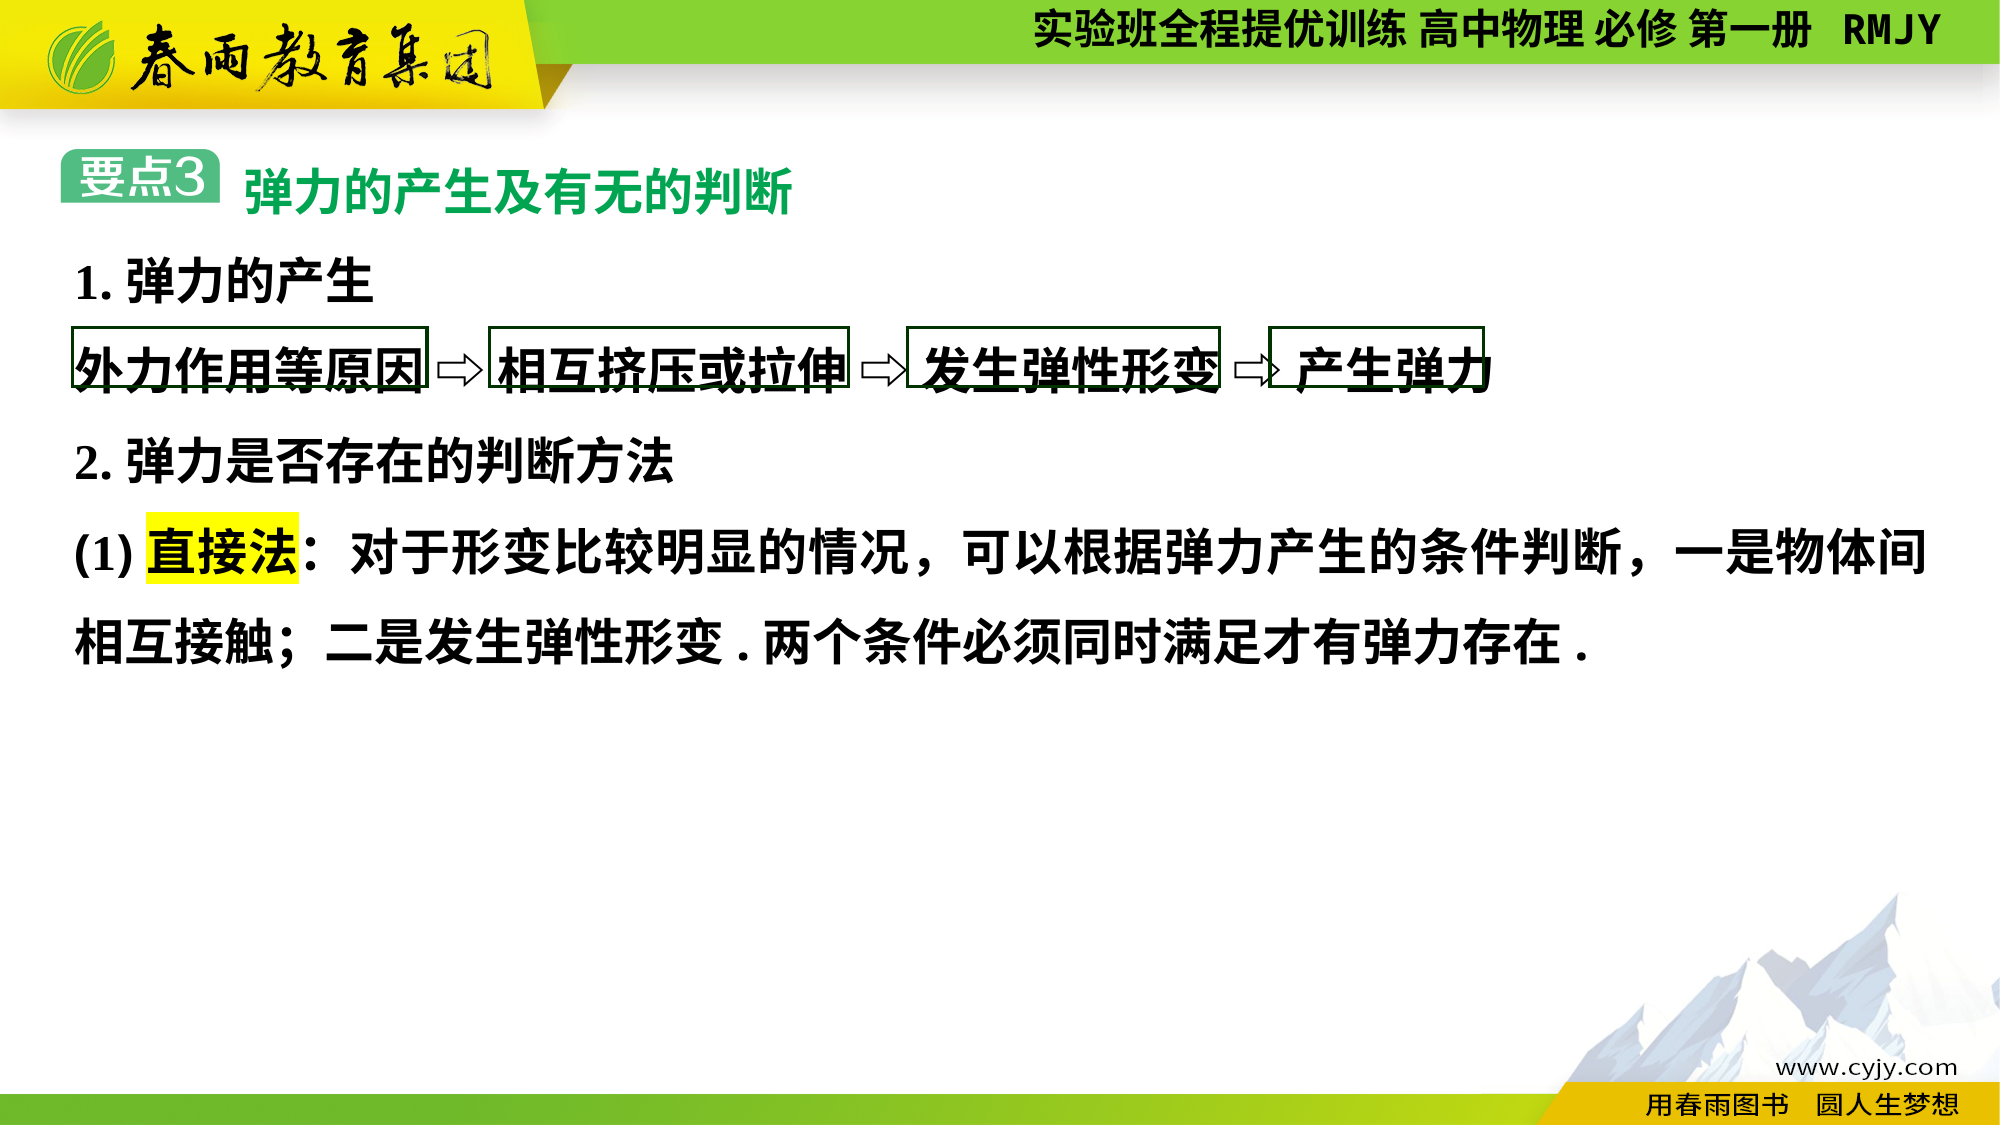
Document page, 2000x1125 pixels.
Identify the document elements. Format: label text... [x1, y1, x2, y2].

text_box [1270, 327, 1484, 387]
list 弹力的产生及有无的判断 1.弹力的产生 外力作用等原因 ⇨ 相互挤压或拉伸 ⇨ 发生弹性形变 ⇨ 产生弹力 2.弹力是否存在的判断方法 (1)直接法：对于形变比较明显的情况，可以根据弹力产生的条件判断，一是物体间相互接触；二是发生弹性形变.两个条件必须同时满足才有弹力存在. [59, 122, 1944, 683]
picture [0, 0, 2000, 1125]
text_box [72, 327, 428, 387]
text_box [907, 327, 1220, 387]
text_box [489, 327, 849, 387]
